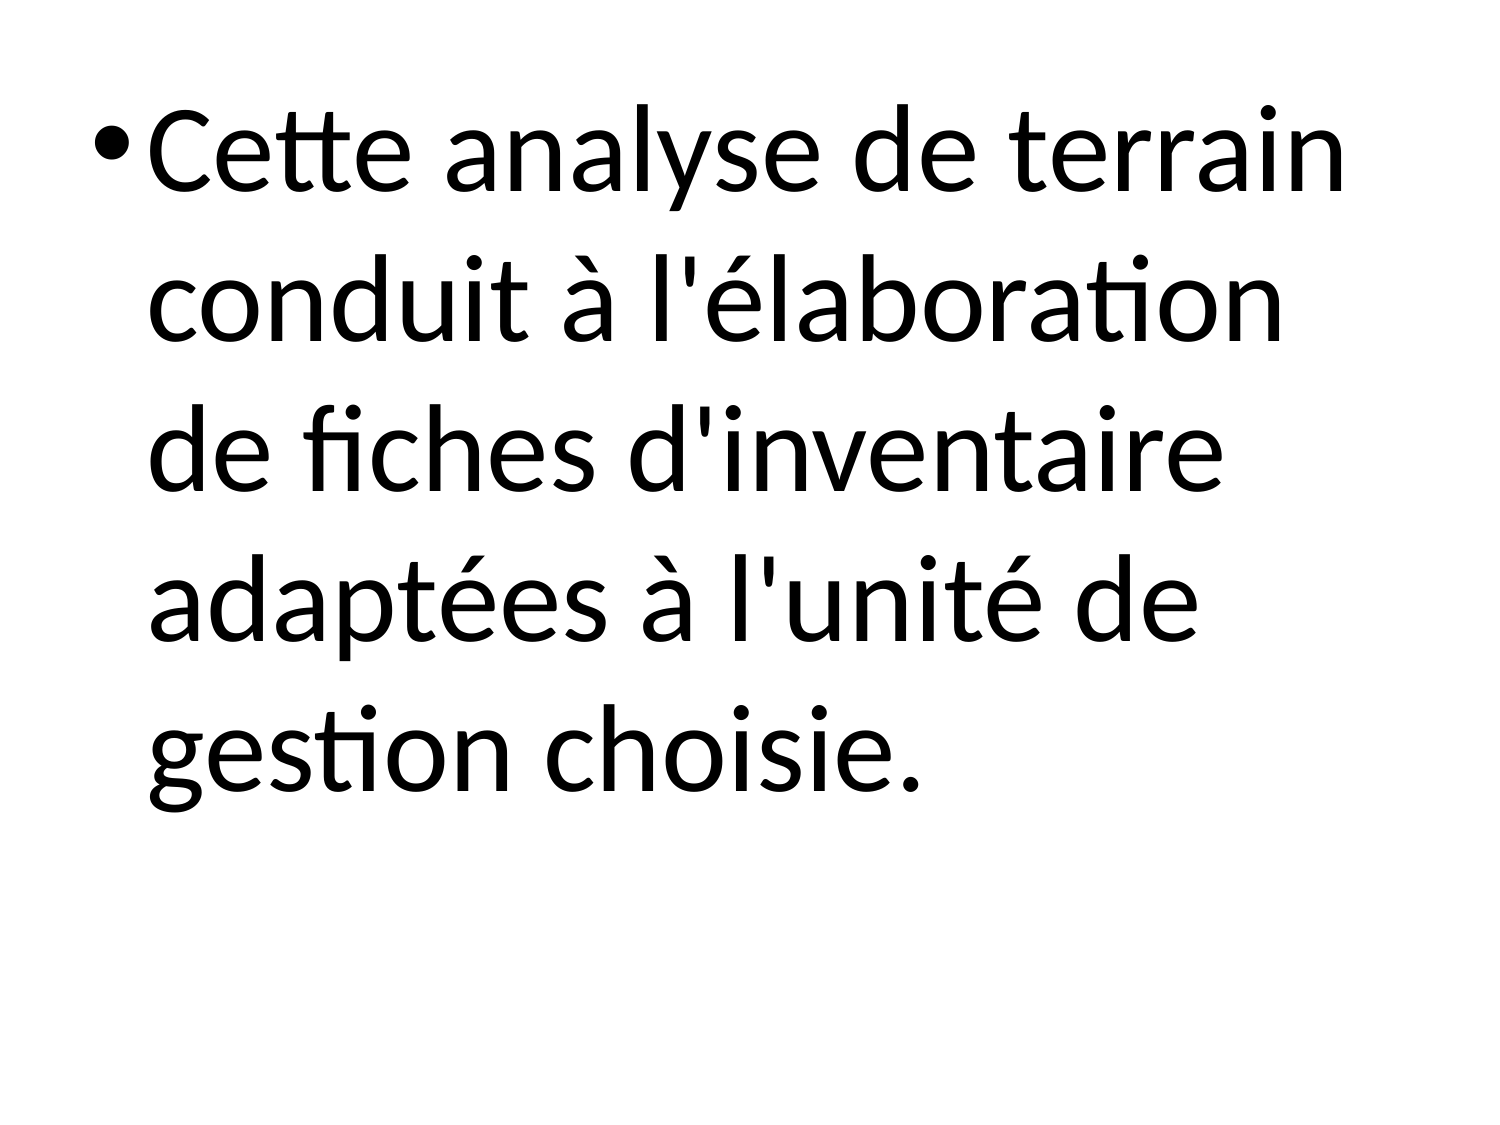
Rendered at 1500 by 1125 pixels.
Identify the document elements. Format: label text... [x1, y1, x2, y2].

list Cette analyse de terrain conduit à l'élaboration de fiches d'inventaire adaptées à l'unité de gestion choisie. [75, 58, 1425, 1005]
